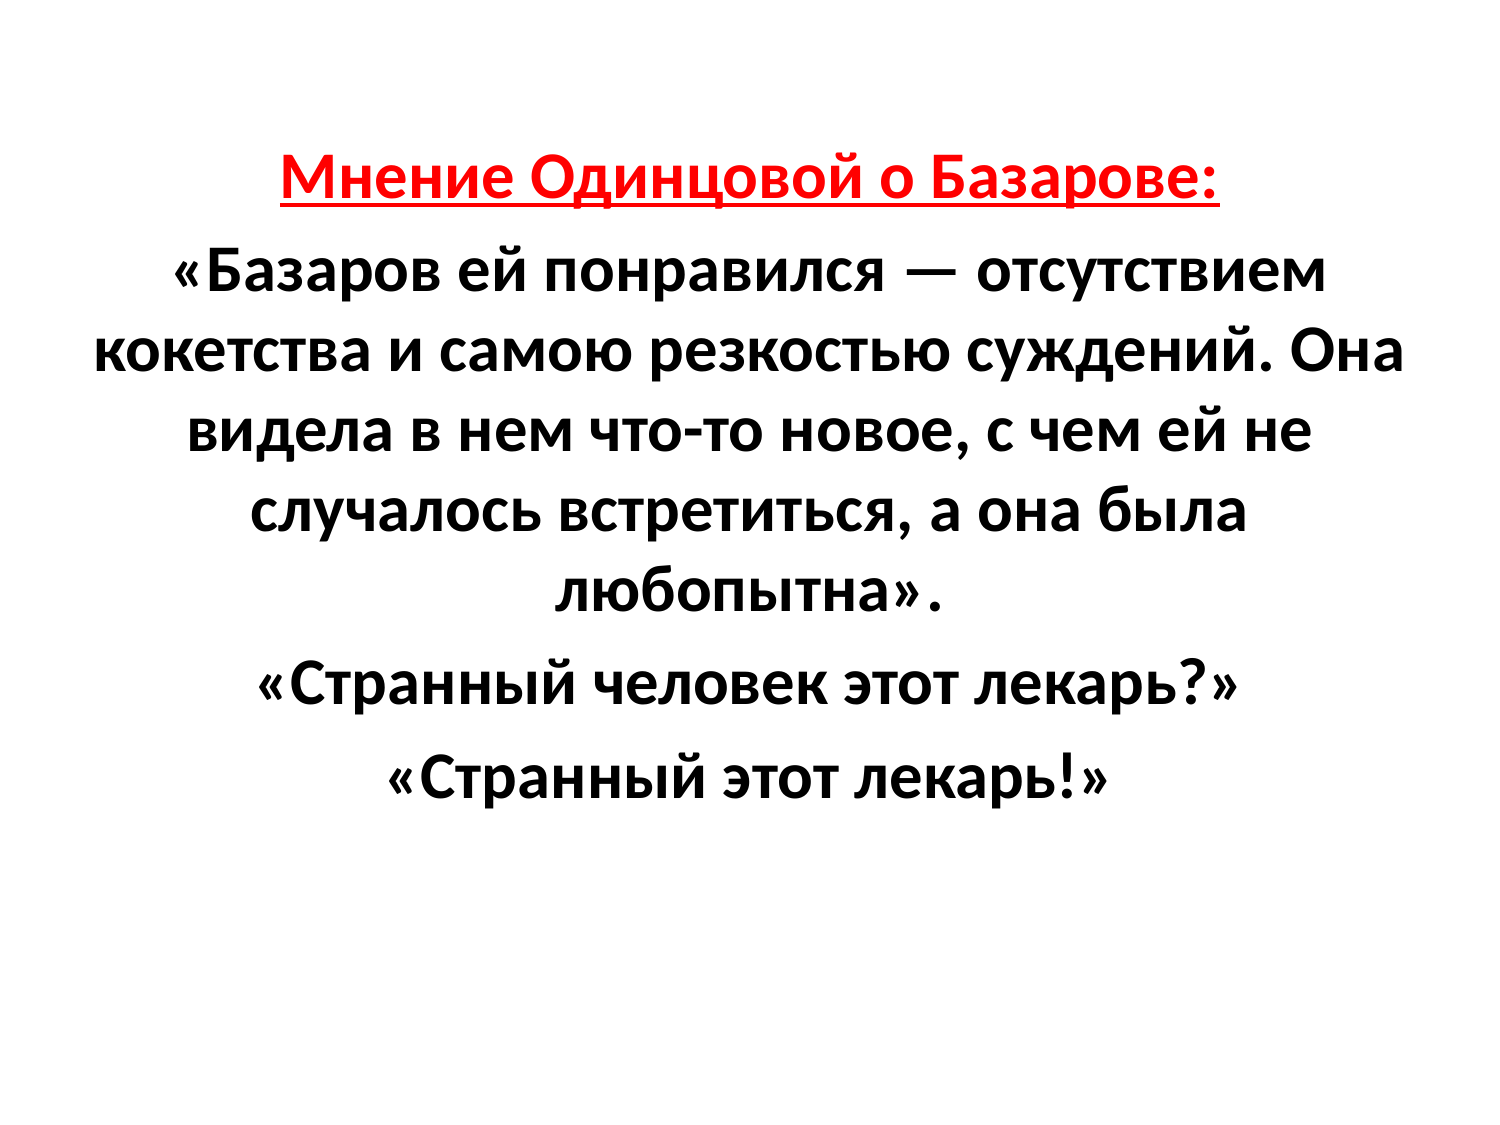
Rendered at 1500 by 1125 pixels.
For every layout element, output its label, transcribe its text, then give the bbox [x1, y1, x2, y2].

list Мнение Одинцовой о Базарове: «Базаров ей понравился — отсутствием кокетства и самою резкостью суждений. Она видела в нем что-то новое, с чем ей не случалось встретиться, а она была любопытна». «Странный человек этот лекарь?» «Странный этот лекарь!» [75, 30, 1425, 1005]
